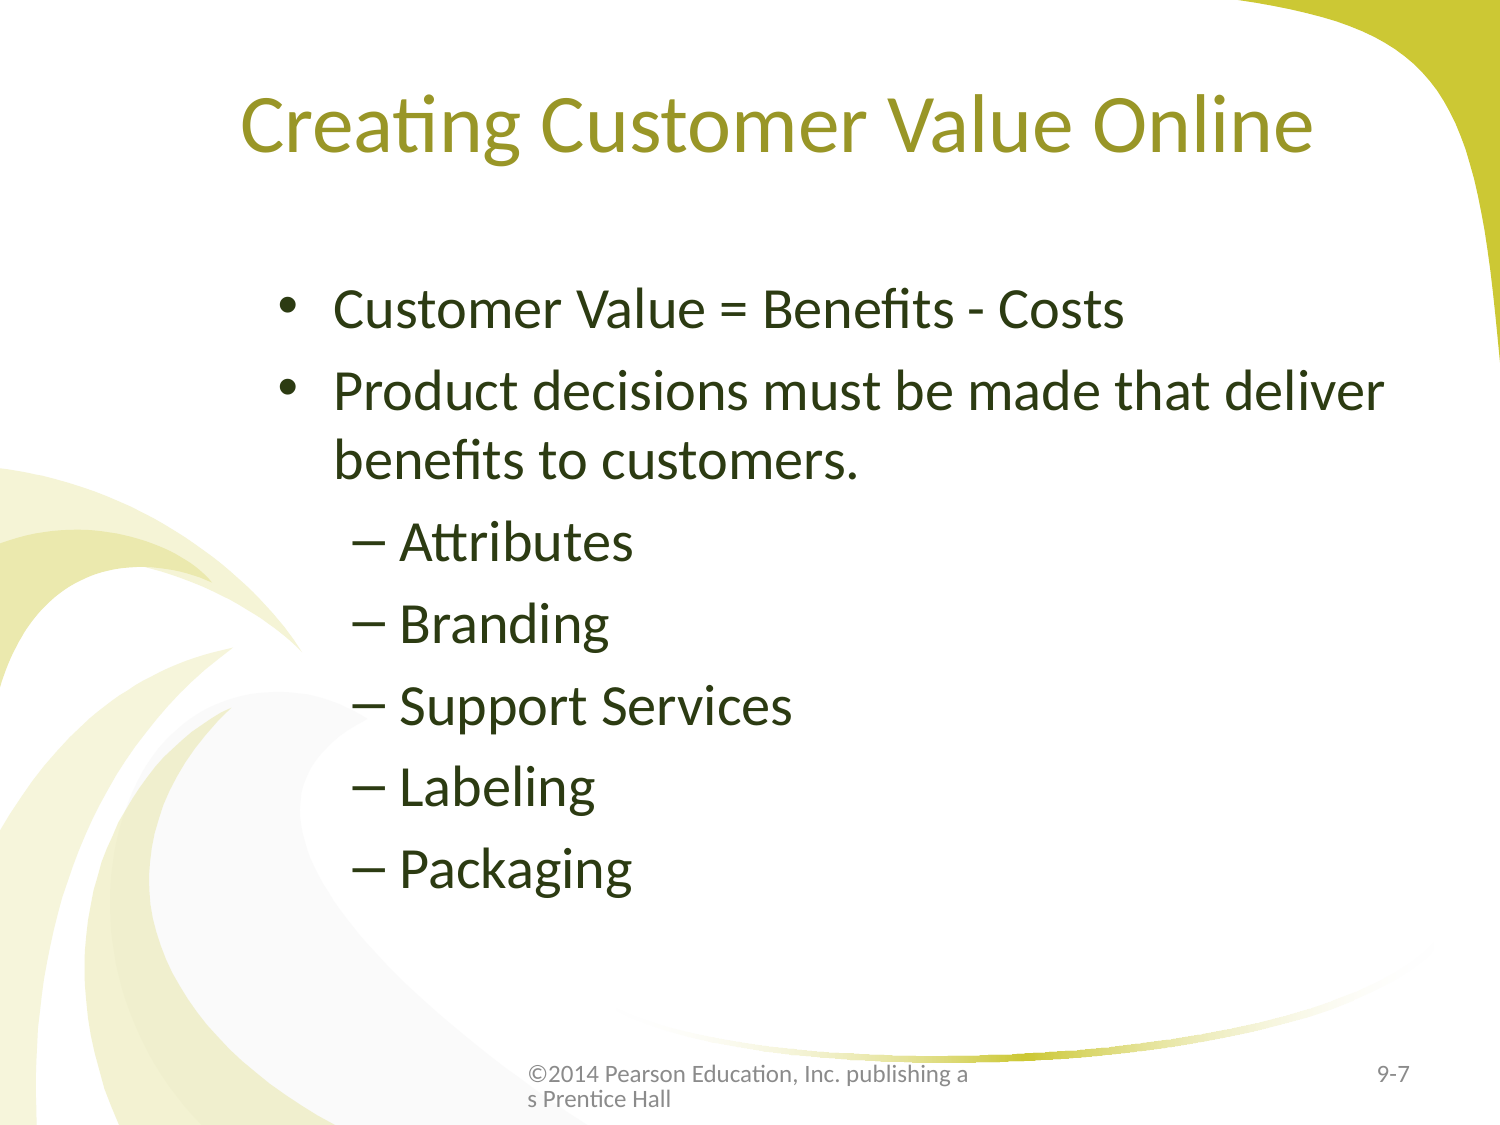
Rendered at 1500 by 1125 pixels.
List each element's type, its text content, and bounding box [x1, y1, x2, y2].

list Customer Value = Benefits - Costs Product decisions must be made that deliver benefits to customers. Attributes Branding Support Services Labeling Packaging [262, 262, 1438, 1000]
slide_number 9-7 [1074, 1042, 1425, 1103]
footer ©2014 Pearson Education, Inc. publishing as Prentice Hall [512, 1042, 988, 1103]
title Creating Customer Value Online [225, 37, 1438, 200]
